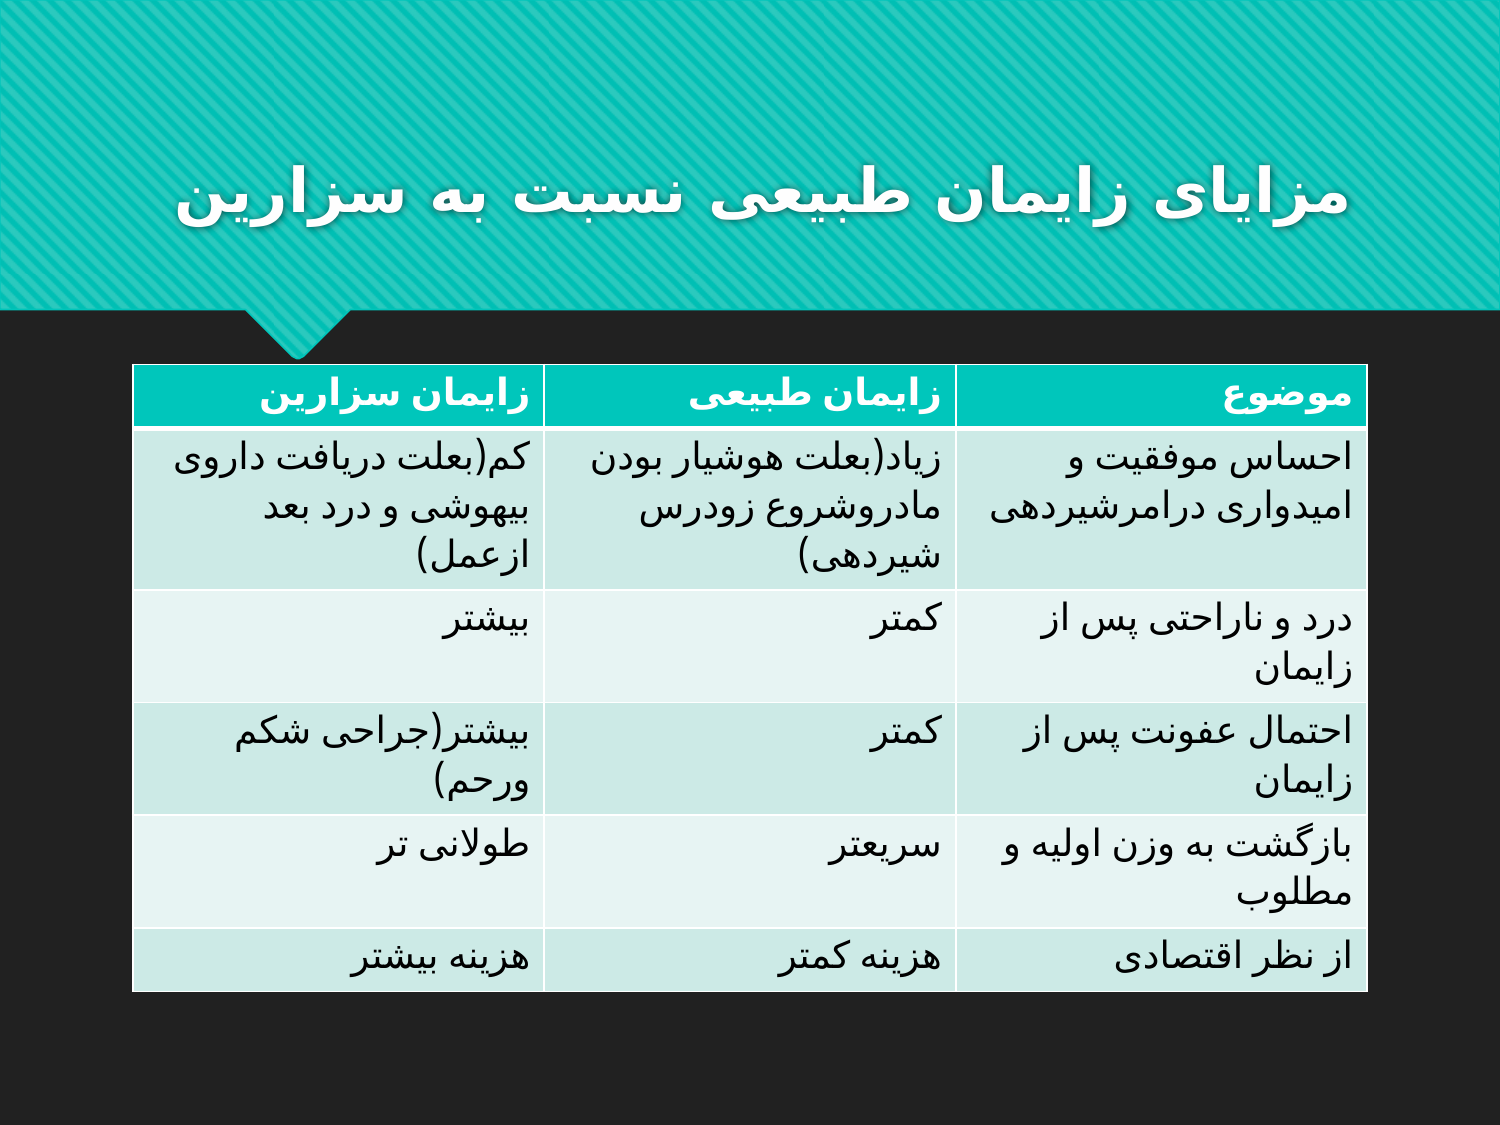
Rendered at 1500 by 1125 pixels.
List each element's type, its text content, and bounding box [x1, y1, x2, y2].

table_header موضوع [957, 365, 1366, 426]
table_cell از نظر اقتصادی [957, 929, 1366, 991]
table_header زایمان سزارین [134, 365, 543, 426]
table_cell سریعتر [545, 816, 955, 927]
table_cell هزینه کمتر [545, 929, 955, 991]
table_cell هزینه بیشتر [134, 929, 543, 991]
table_cell زیاد(بعلت هوشیار بودن مادروشروع زودرس شیردهی) [545, 431, 955, 589]
table_cell طولانی تر [134, 816, 543, 927]
table_cell کم(بعلت دریافت داروی بیهوشی و درد بعد ازعمل) [134, 431, 543, 589]
title مزایای زایمان طبیعی نسبت به سزارین [132, 73, 1368, 233]
table_cell بیشتر [134, 591, 543, 702]
table_cell درد و ناراحتی پس از زایمان [957, 591, 1366, 702]
table_header زایمان طبیعی [545, 365, 955, 426]
table_cell کمتر [545, 703, 955, 814]
table_cell کمتر [545, 591, 955, 702]
table_cell بازگشت به وزن اولیه و مطلوب [957, 816, 1366, 927]
table_cell بیشتر(جراحی شکم ورحم) [134, 703, 543, 814]
table_cell احساس موفقیت و امیدواری درامرشیردهی [957, 431, 1366, 589]
table_cell احتمال عفونت پس از زایمان [957, 703, 1366, 814]
